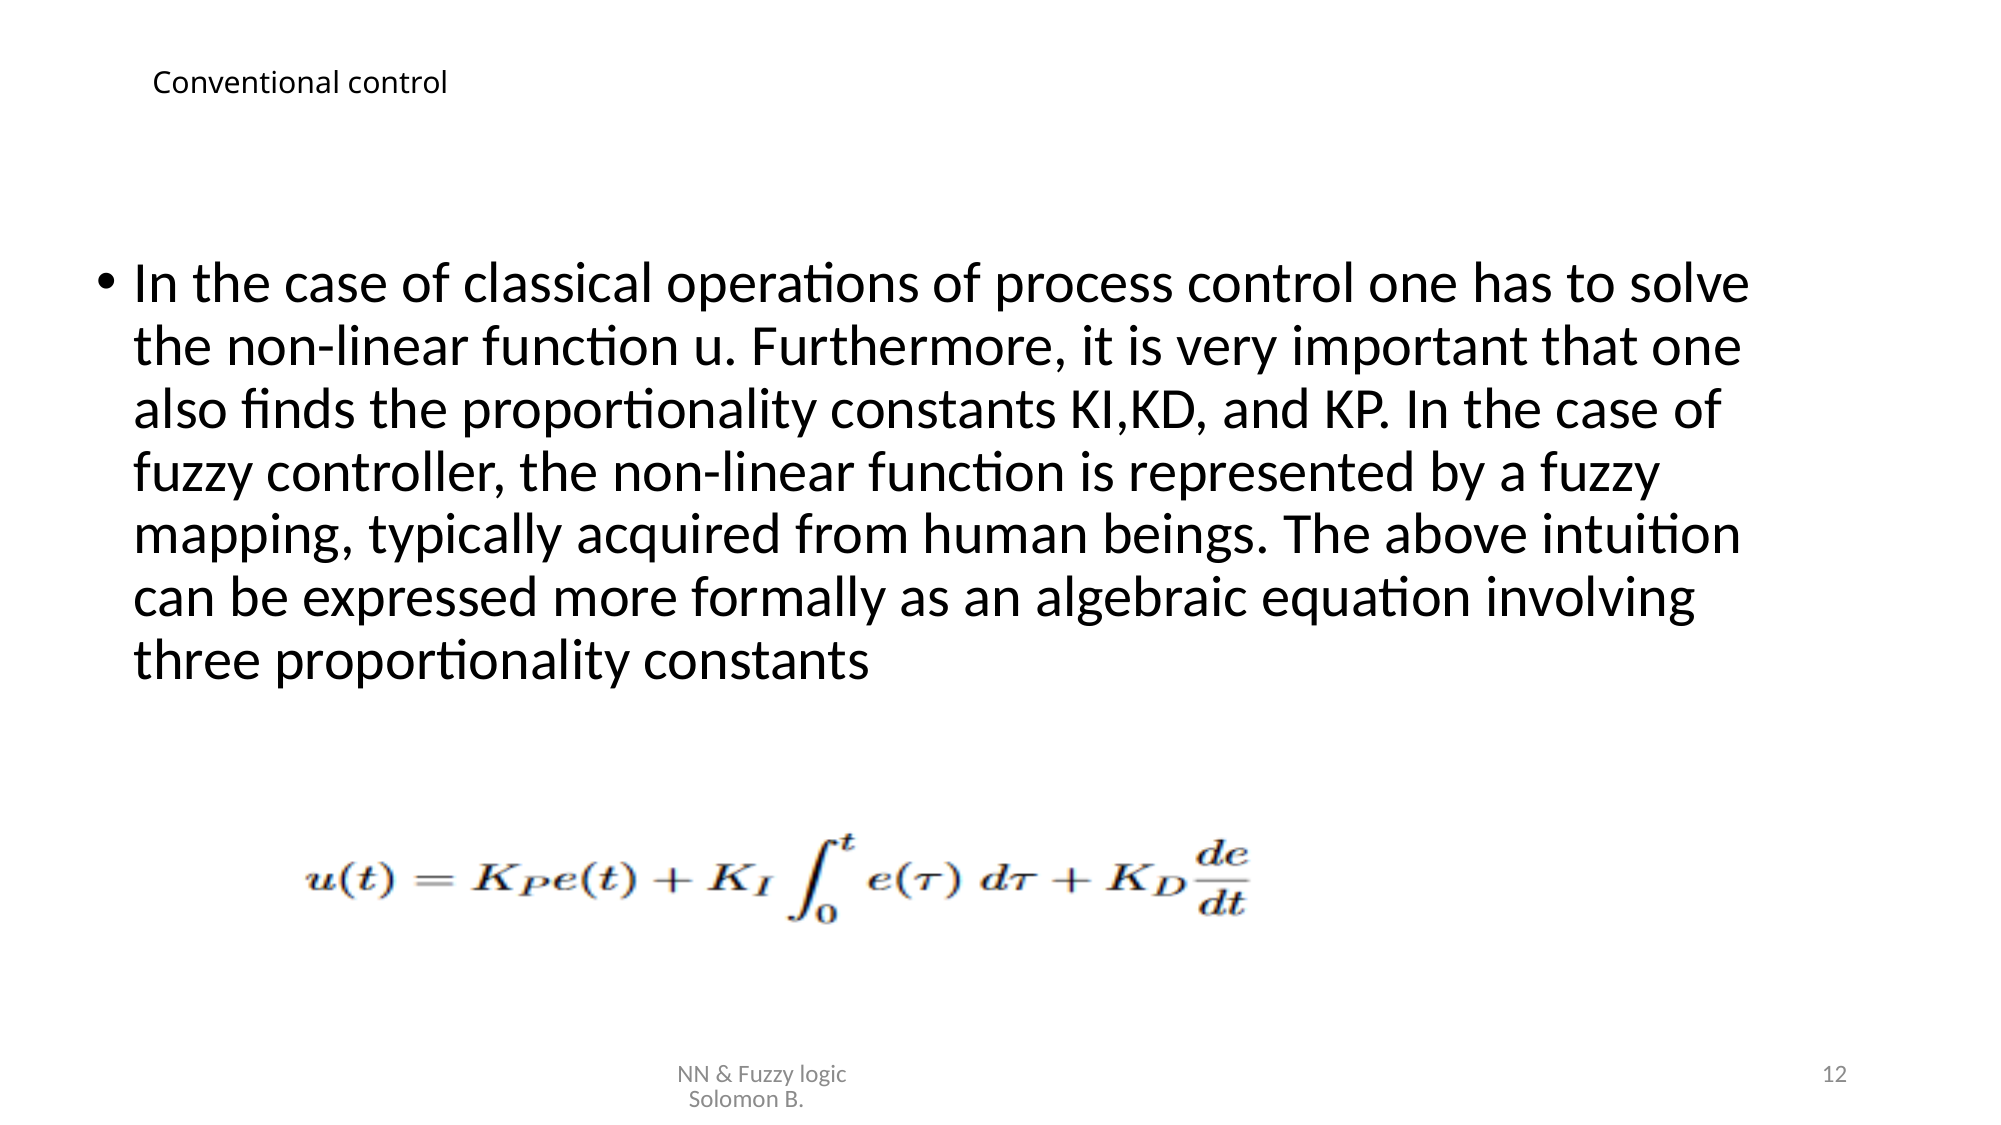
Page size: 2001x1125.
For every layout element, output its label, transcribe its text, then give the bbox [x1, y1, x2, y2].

footer NN & Fuzzy logic Solomon B. [662, 1042, 1338, 1103]
title Conventional control [137, 59, 1863, 109]
picture [220, 818, 1380, 963]
slide_number 12 [1412, 1042, 1863, 1103]
list In the case of classical operations of process control one has to solve the non-linear function u. Furthermore, it is very important that one also finds the proportionality constants KI,KD, and KP. In the case of fuzzy controller, the non-linear function is represented by a fuzzy mapping, typically acquired from human beings. The above intuition can be expressed more formally as an algebraic equation involving three proportionality constants [81, 154, 1807, 1020]
